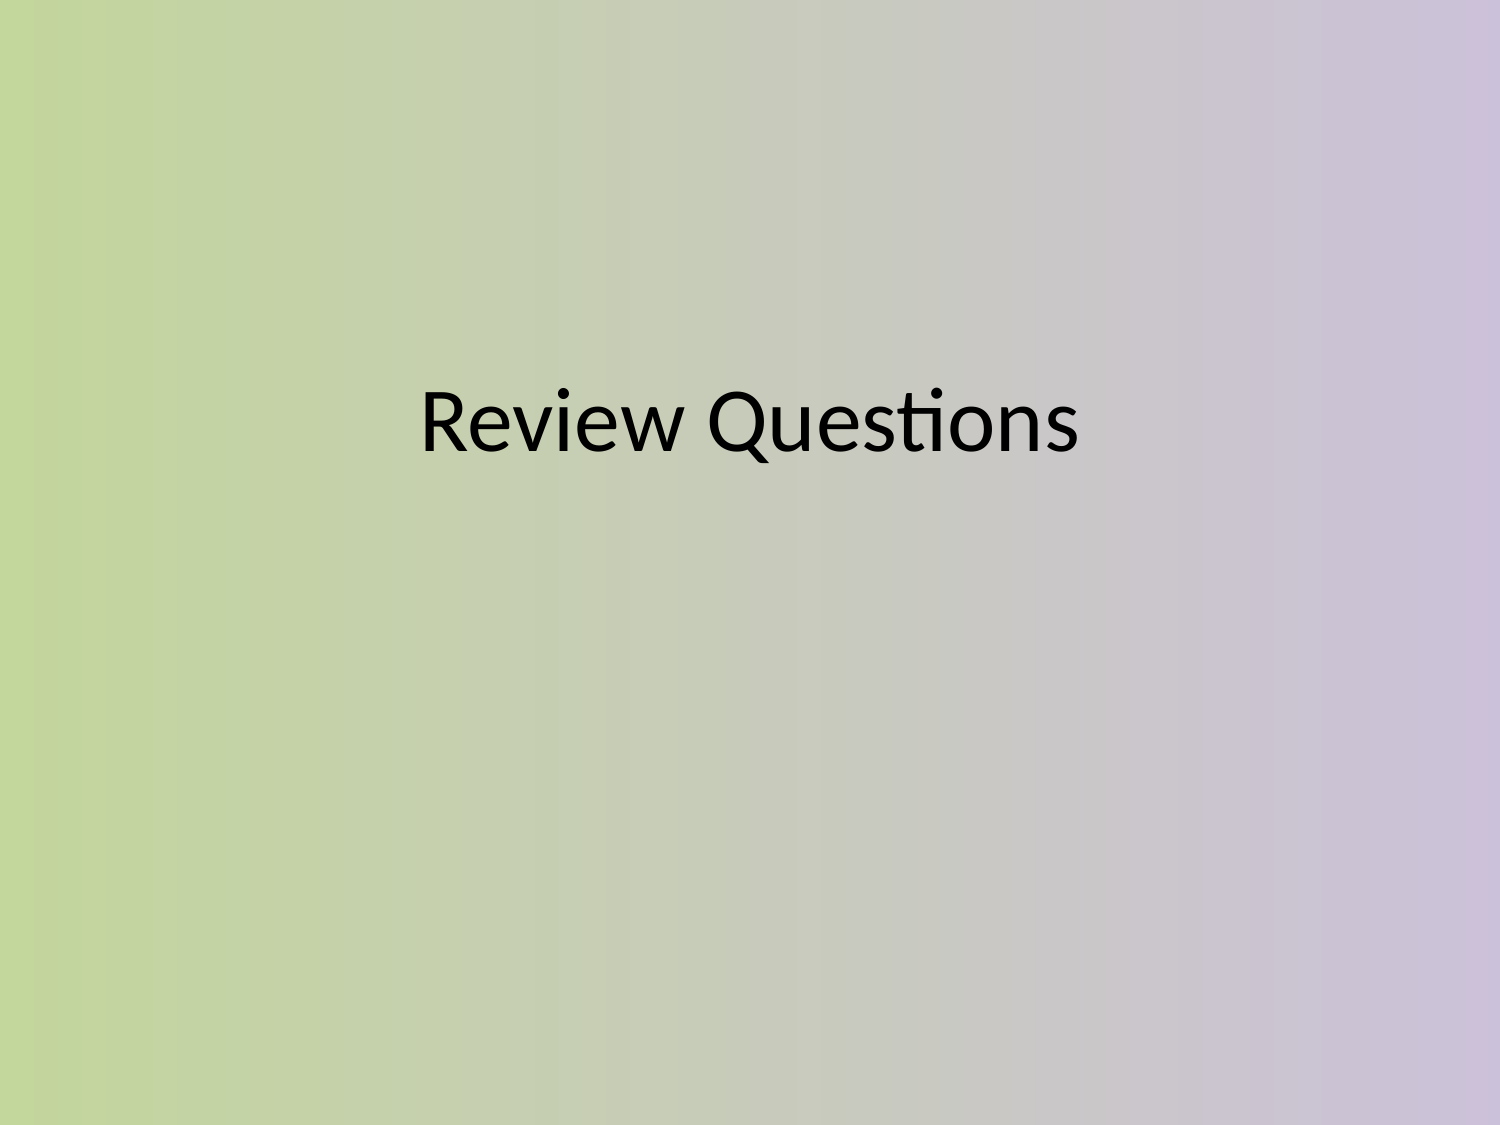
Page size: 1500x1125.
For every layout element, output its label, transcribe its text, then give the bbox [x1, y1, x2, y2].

title Review Questions [112, 349, 1388, 591]
